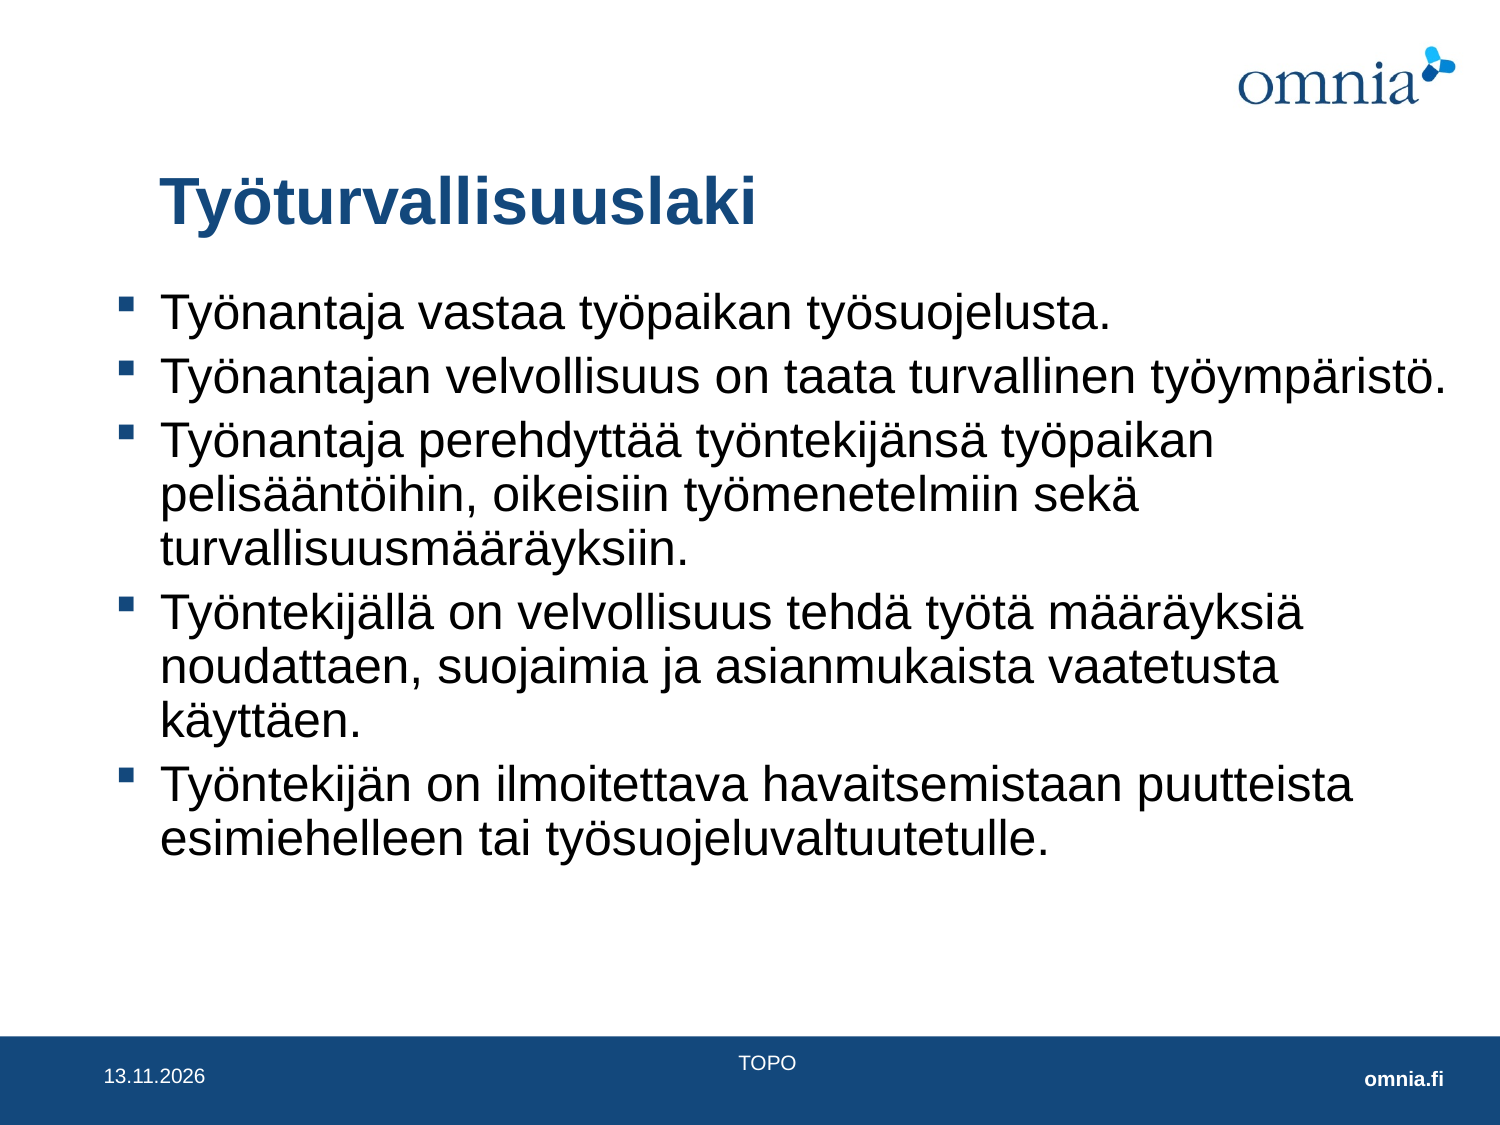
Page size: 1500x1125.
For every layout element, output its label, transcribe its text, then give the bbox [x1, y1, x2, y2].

footer TOPO [531, 1045, 1004, 1105]
list Työnantaja vastaa työpaikan työsuojelusta. Työnantajan velvollisuus on taata turvallinen työympäristö. Työnantaja perehdyttää työntekijänsä työpaikan pelisääntöihin, oikeisiin työmenetelmiin sekä turvallisuusmääräyksiin. Työntekijällä on velvollisuus tehdä työtä määräyksiä noudattaen, suojaimia ja asianmukaista vaatetusta käyttäen. Työntekijän on ilmoitettava havaitsemistaan puutteista esimiehelleen tai työsuojeluvaltuutetulle. [88, 278, 1483, 976]
picture [1222, 30, 1471, 104]
title Työturvallisuuslaki [144, 104, 1483, 278]
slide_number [88, 1045, 384, 1105]
